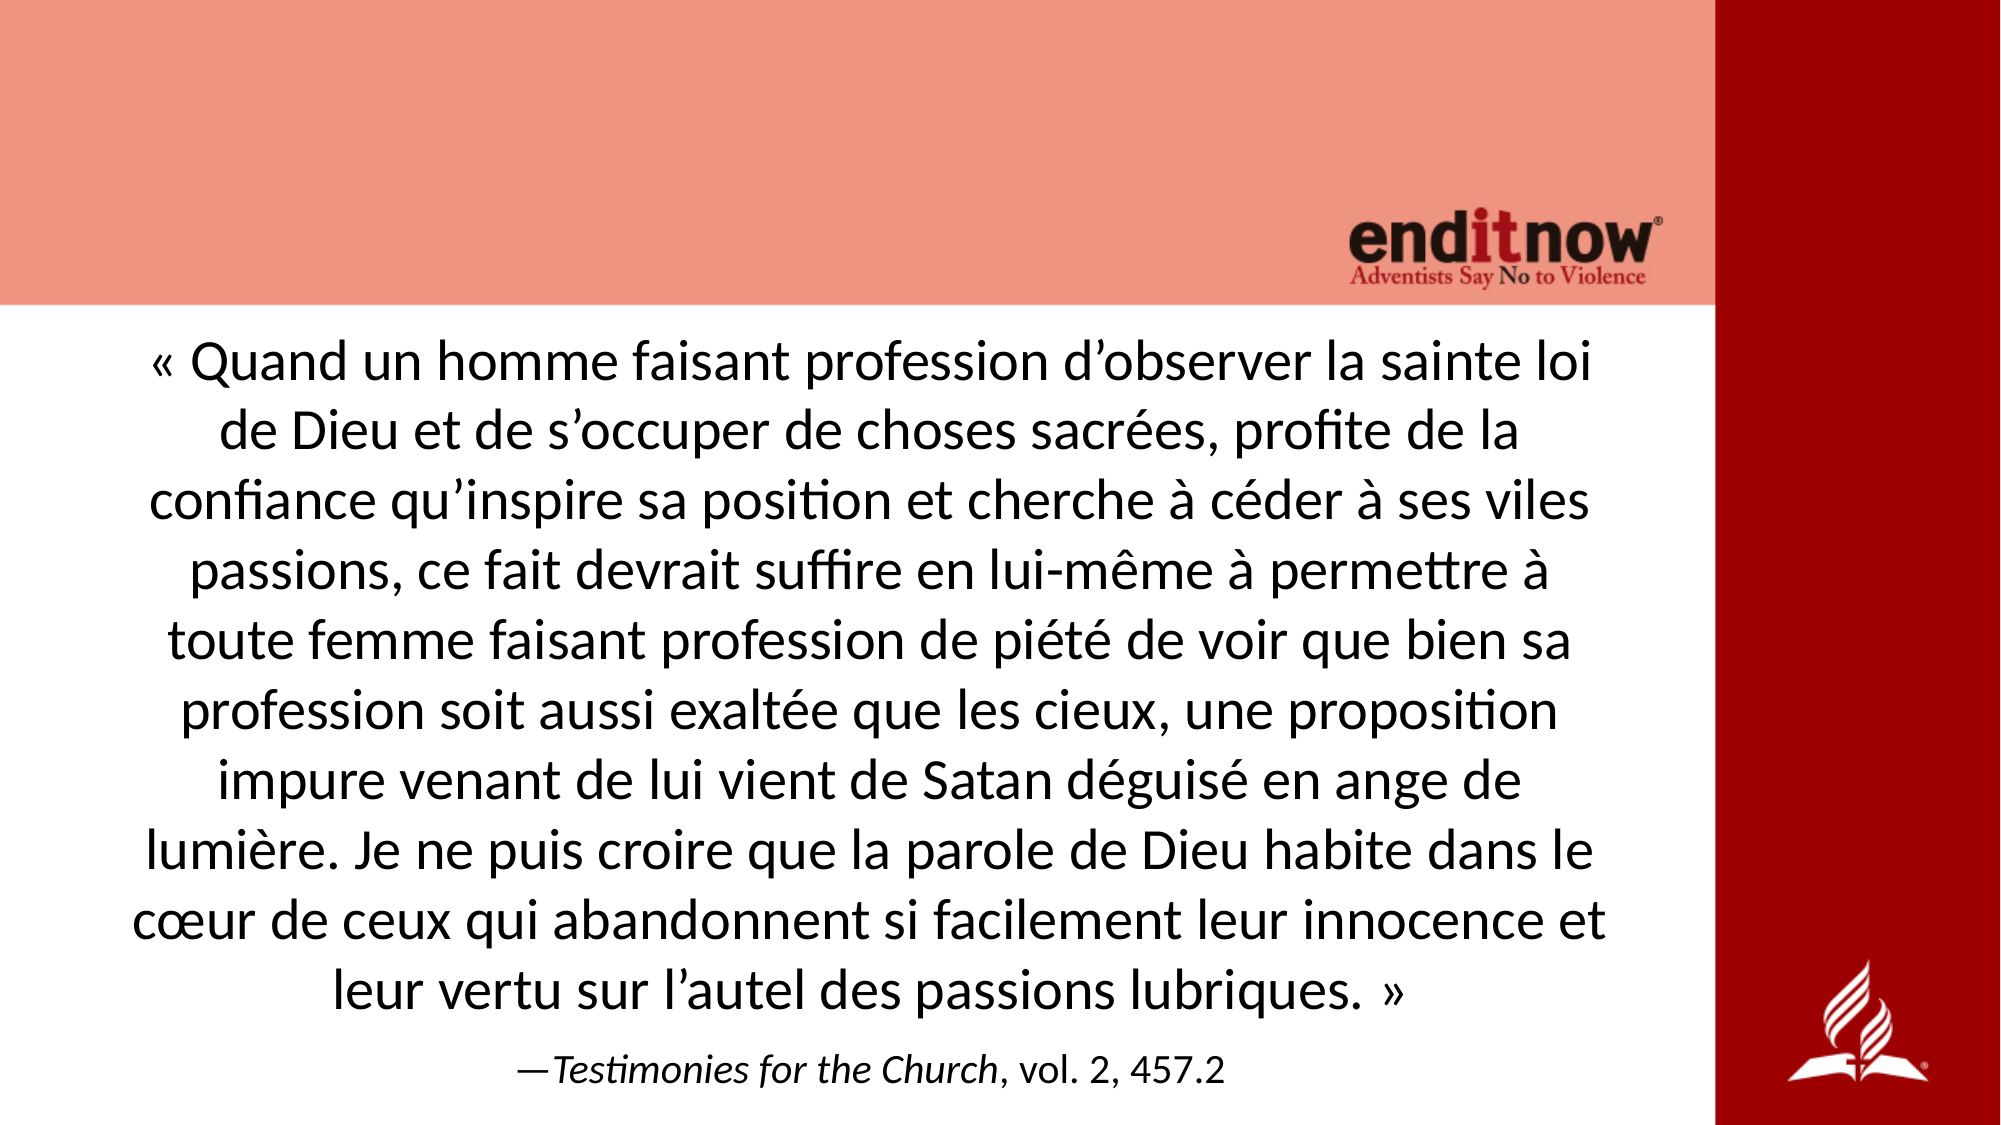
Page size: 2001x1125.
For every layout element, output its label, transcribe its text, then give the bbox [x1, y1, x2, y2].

picture [0, 0, 2001, 1125]
list « Quand un homme faisant profession d’observer la sainte loi de Dieu et de s’occuper de choses sacrées, profite de la confiance qu’inspire sa position et cherche à céder à ses viles passions, ce fait devrait suffire en lui-même à permettre à toute femme faisant profession de piété de voir que bien sa profession soit aussi exaltée que les cieux, une proposition impure venant de lui vient de Satan déguisé en ange de lumière. Je ne puis croire que la parole de Dieu habite dans le cœur de ceux qui abandonnent si facilement leur innocence et leur vertu sur l’autel des passions lubriques. » —Testimonies for the Church, vol. 2, 457.2 [114, 314, 1626, 1072]
